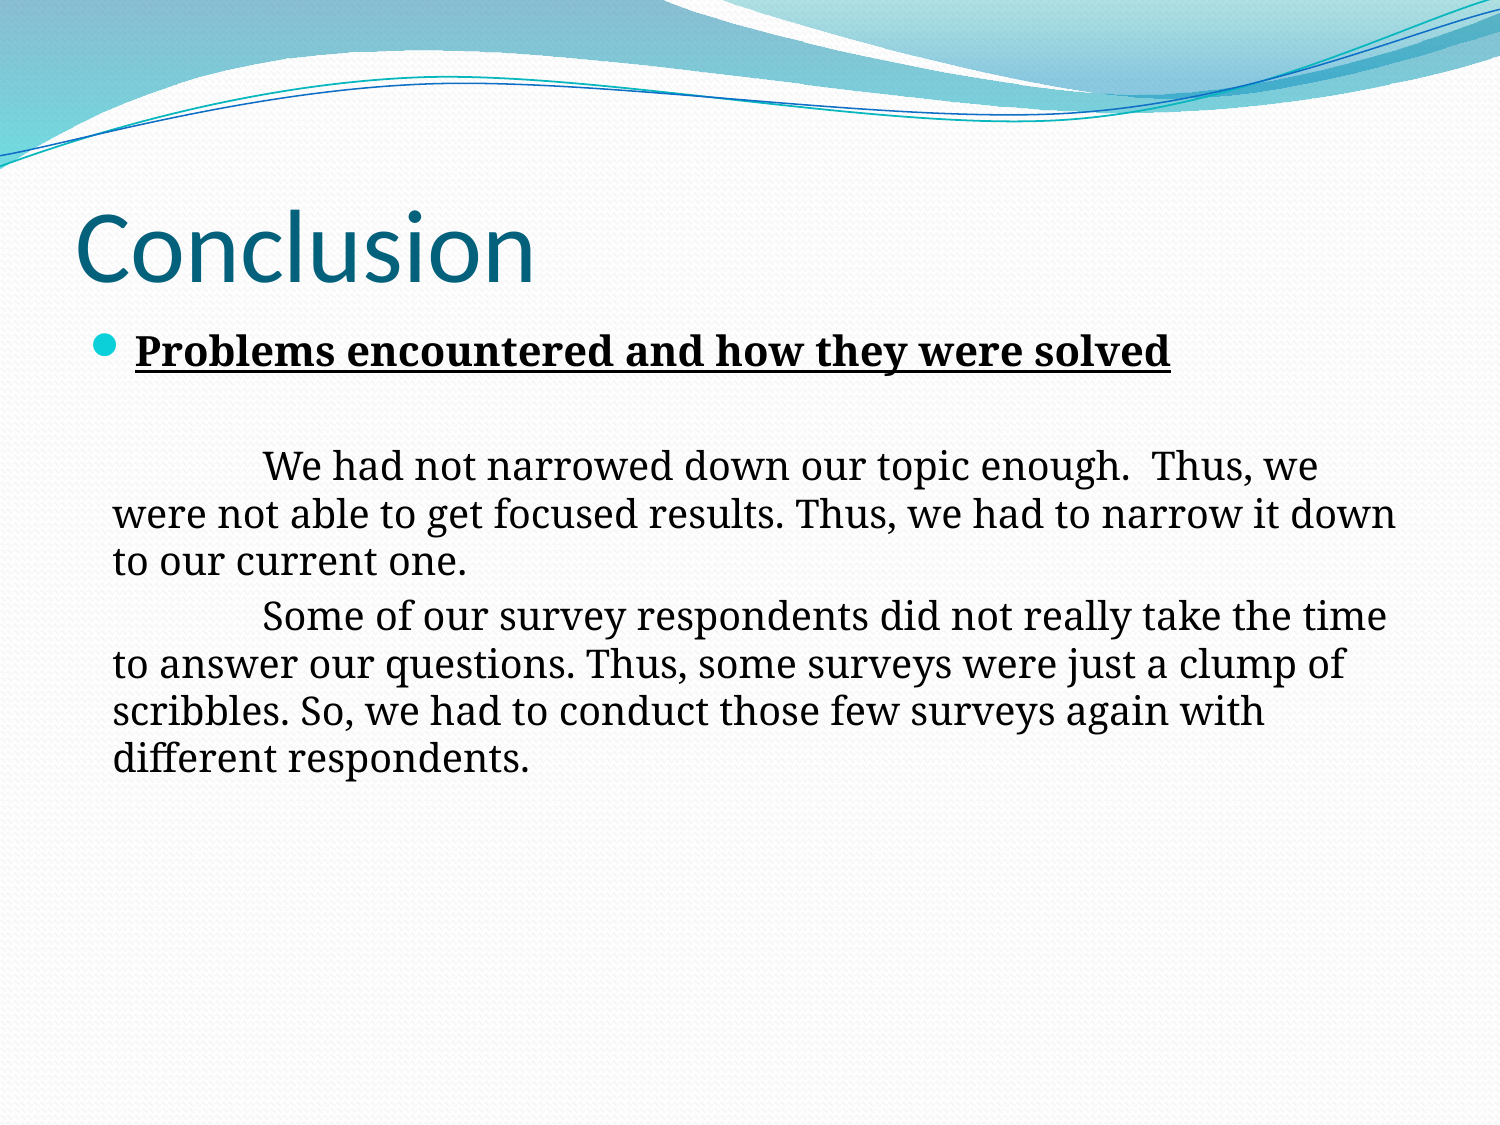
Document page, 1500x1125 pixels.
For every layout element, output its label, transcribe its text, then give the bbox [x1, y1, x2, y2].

title Conclusion [75, 115, 1425, 303]
list Problems encountered and how they were solved We had not narrowed down our topic enough. Thus, we were not able to get focused results. Thus, we had to narrow it down to our current one. Some of our survey respondents did not really take the time to answer our questions. Thus, some surveys were just a clump of scribbles. So, we had to conduct those few surveys again with different respondents. [75, 317, 1425, 1038]
